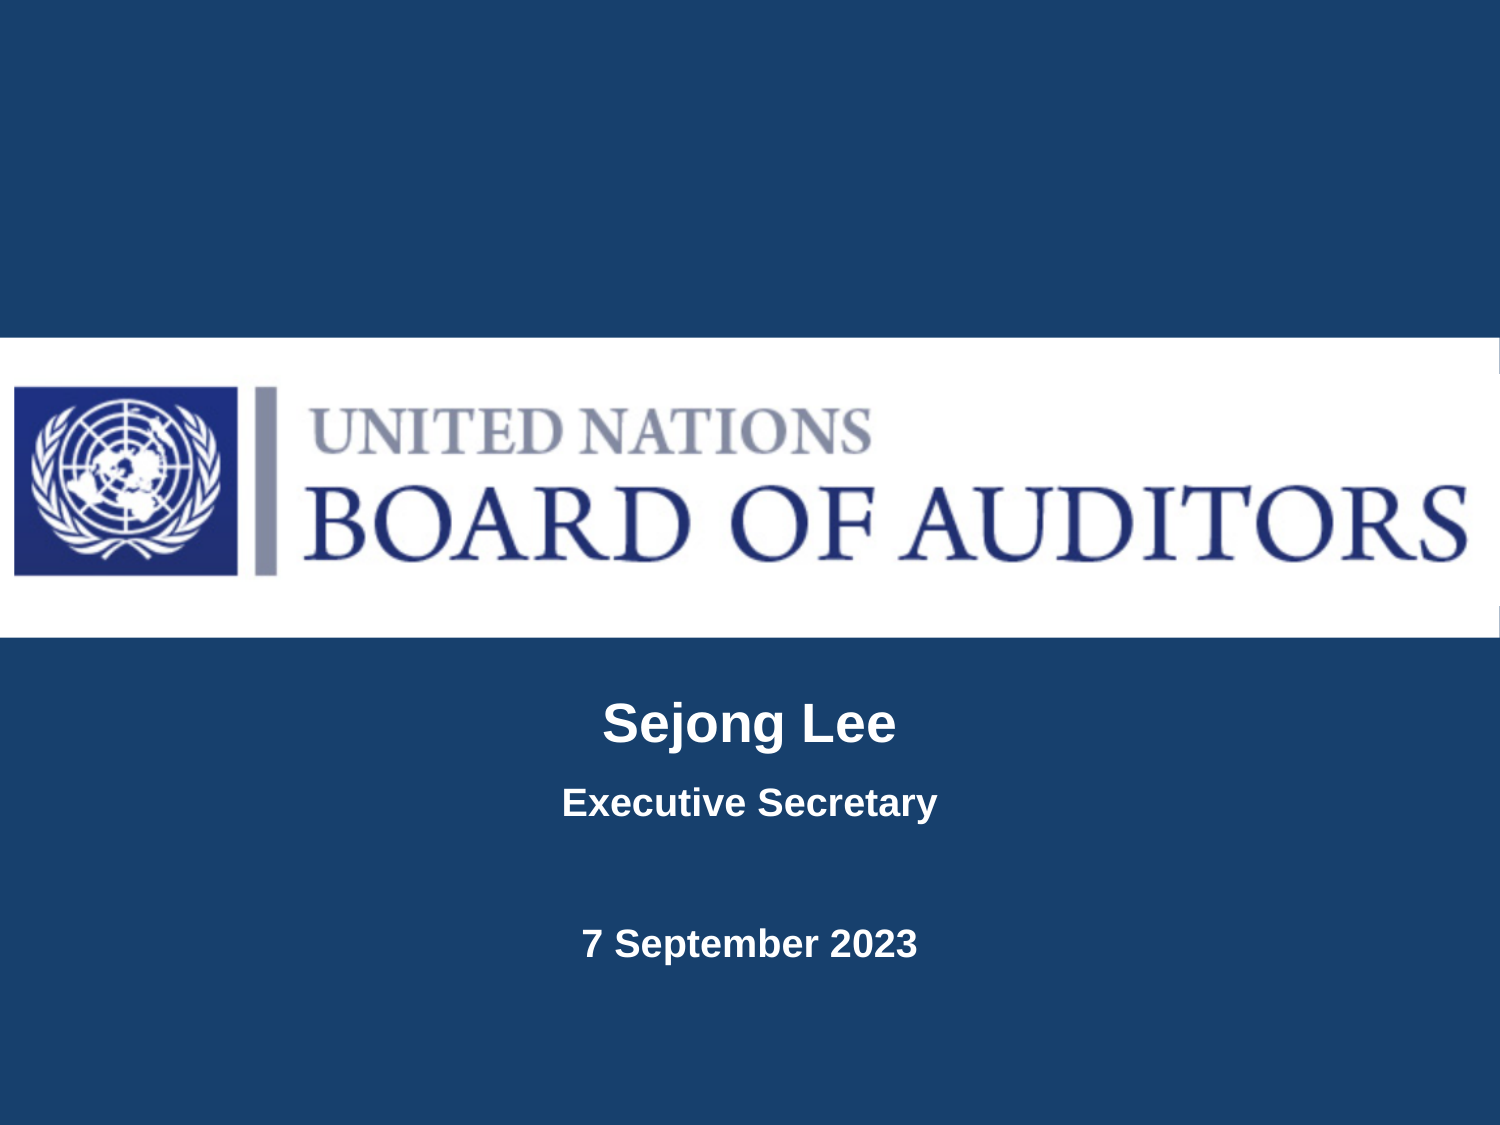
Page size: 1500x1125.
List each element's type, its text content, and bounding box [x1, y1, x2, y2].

picture [0, 374, 1500, 607]
subtitle Sejong Lee Executive Secretary 7 September 2023 [187, 687, 1313, 975]
